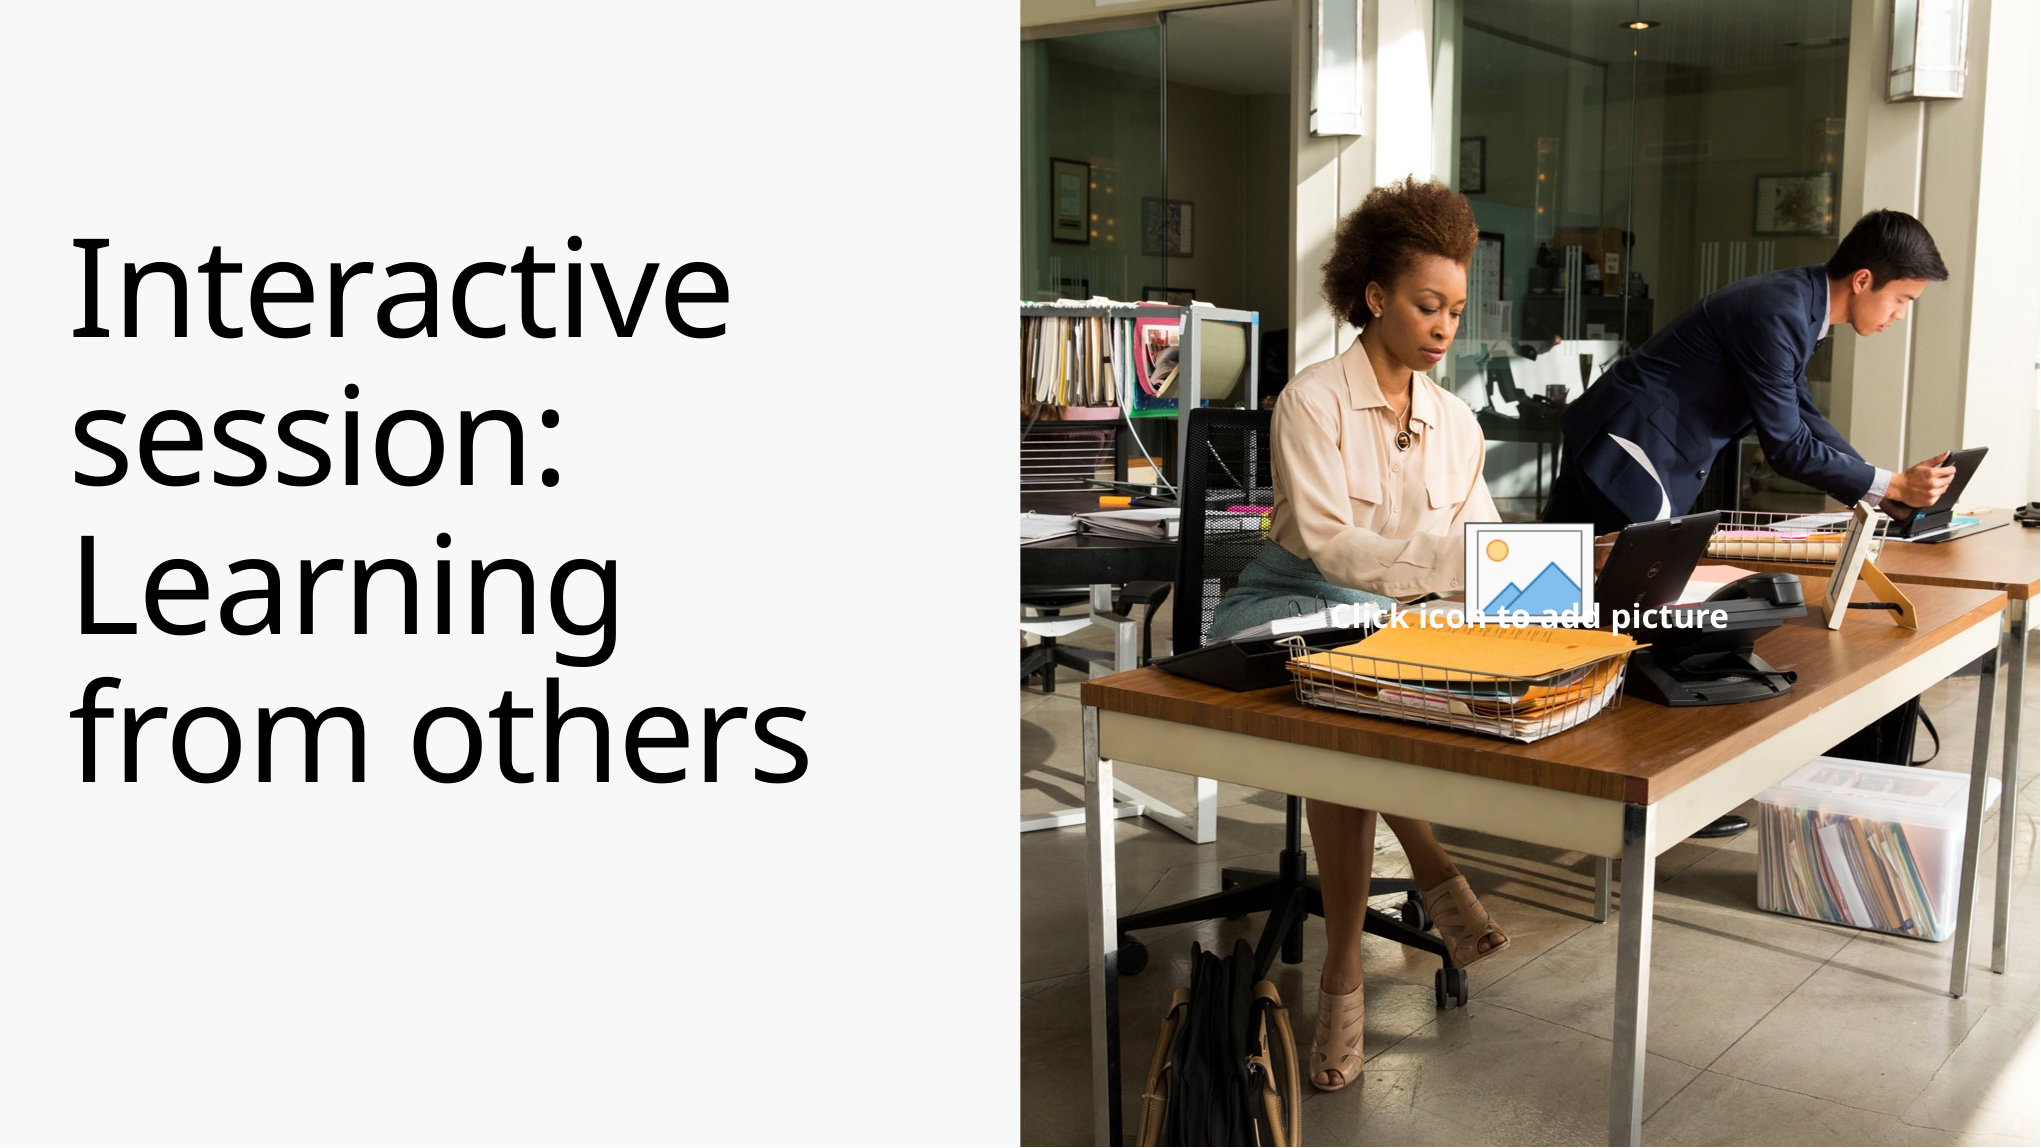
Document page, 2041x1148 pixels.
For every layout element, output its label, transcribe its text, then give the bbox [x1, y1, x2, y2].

picture [1019, 0, 2041, 1148]
title Interactive session: Learning from others [45, 203, 946, 834]
